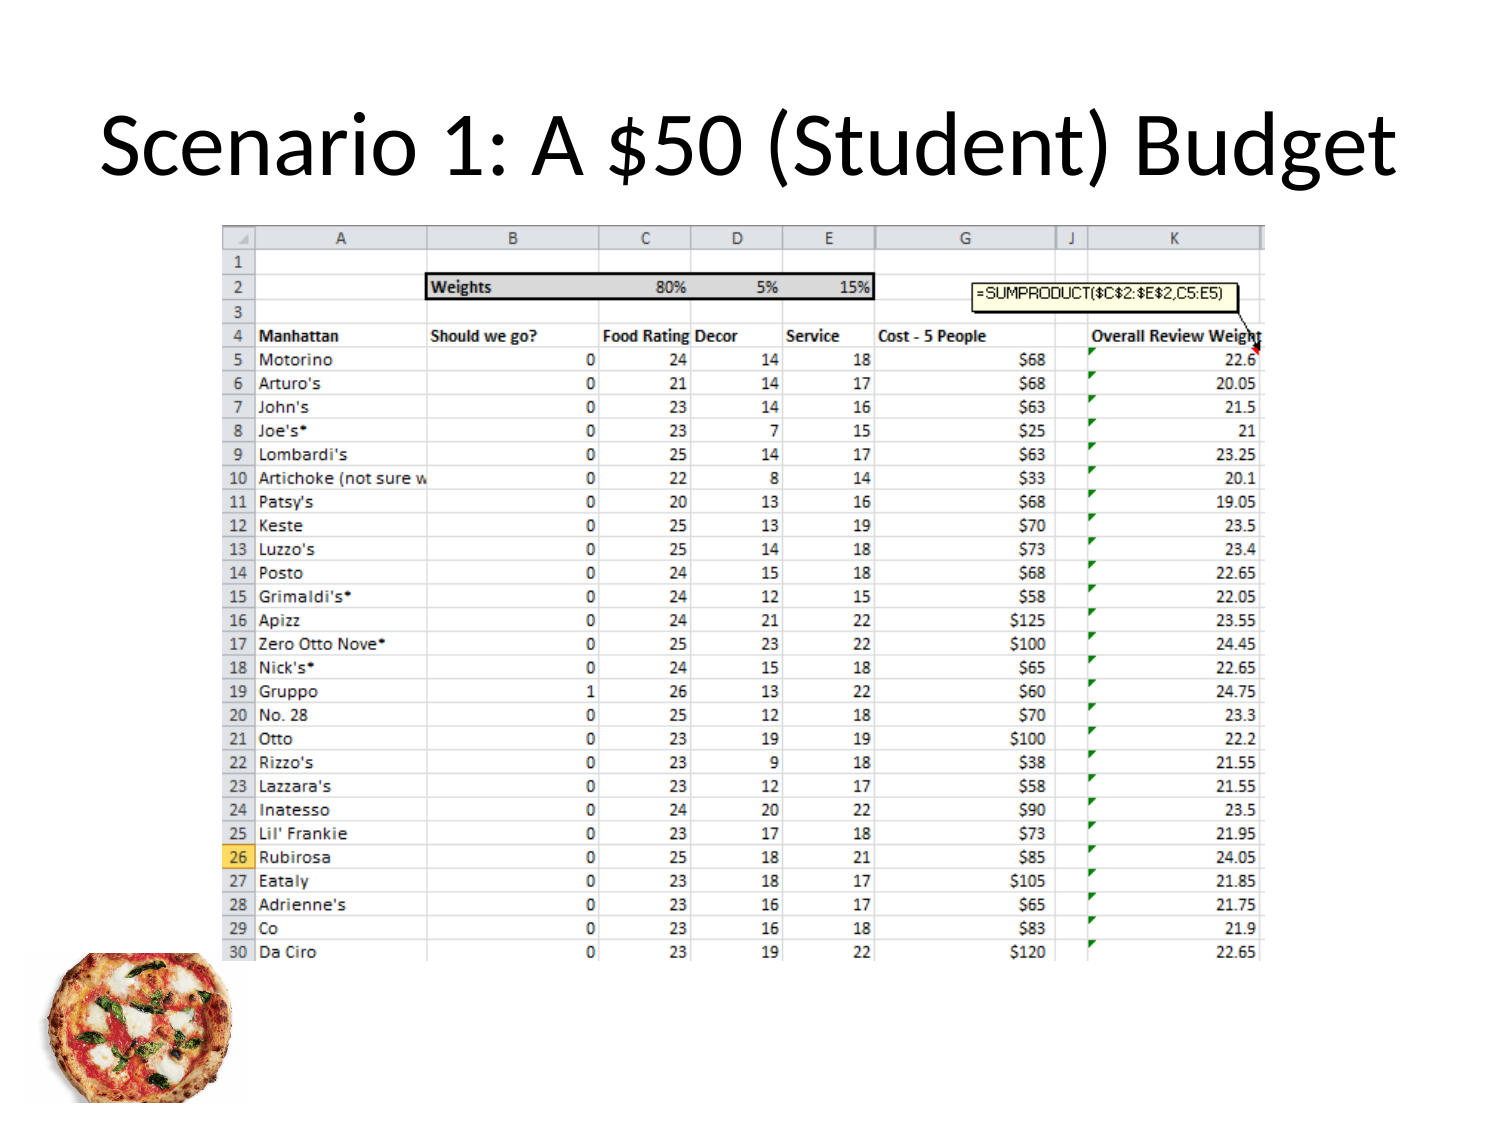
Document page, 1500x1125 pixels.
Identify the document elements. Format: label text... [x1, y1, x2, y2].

picture [24, 225, 1265, 1105]
title Scenario 1: A $50 (Student) Budget [75, 45, 1425, 233]
